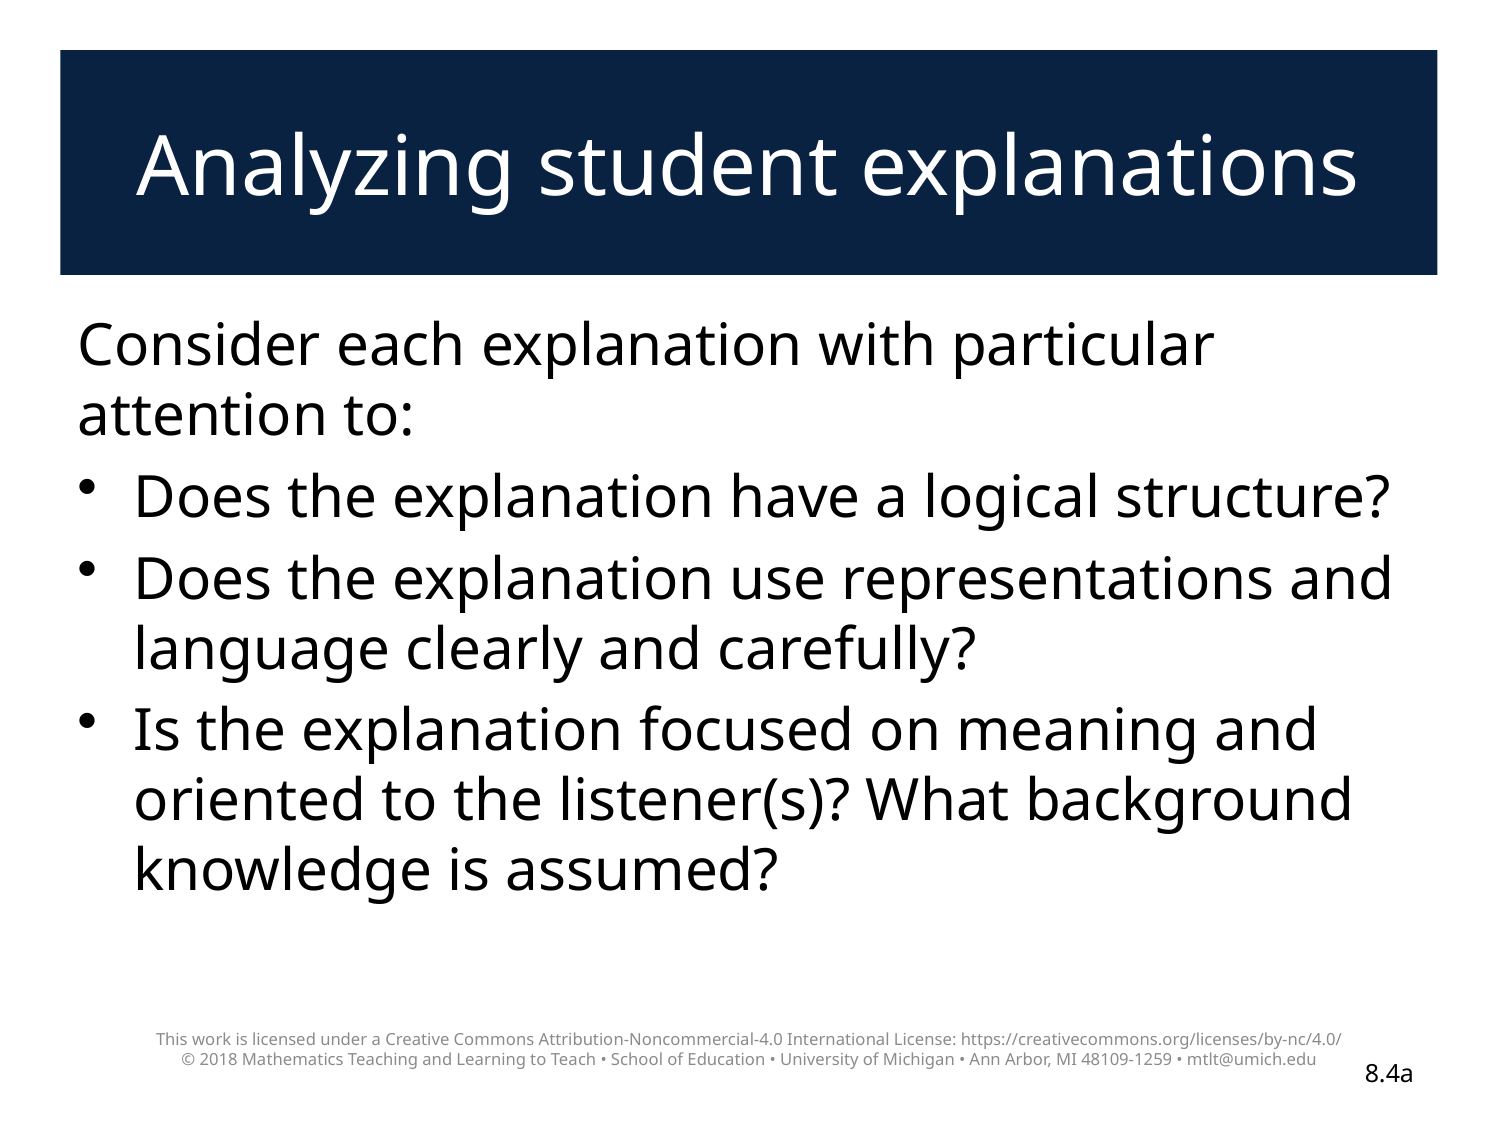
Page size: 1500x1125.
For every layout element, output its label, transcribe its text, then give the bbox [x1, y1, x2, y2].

text_box 8.4a [1349, 1050, 1429, 1095]
list Consider each explanation with particular attention to: Does the explanation have a logical structure? Does the explanation use representations and language clearly and carefully? Is the explanation focused on meaning and oriented to the listener(s)? What background knowledge is assumed? [62, 299, 1438, 1005]
title Analyzing student explanations [60, 50, 1438, 275]
footer This work is licensed under a Creative Commons Attribution-Noncommercial-4.0 International License: https://creativecommons.org/licenses/by-nc/4.0/ © 2018 Mathematics Teaching and Learning to Teach • School of Education • University of Michigan • Ann Arbor, MI 48109-1259 • mtlt@umich.edu [62, 1009, 1438, 1088]
